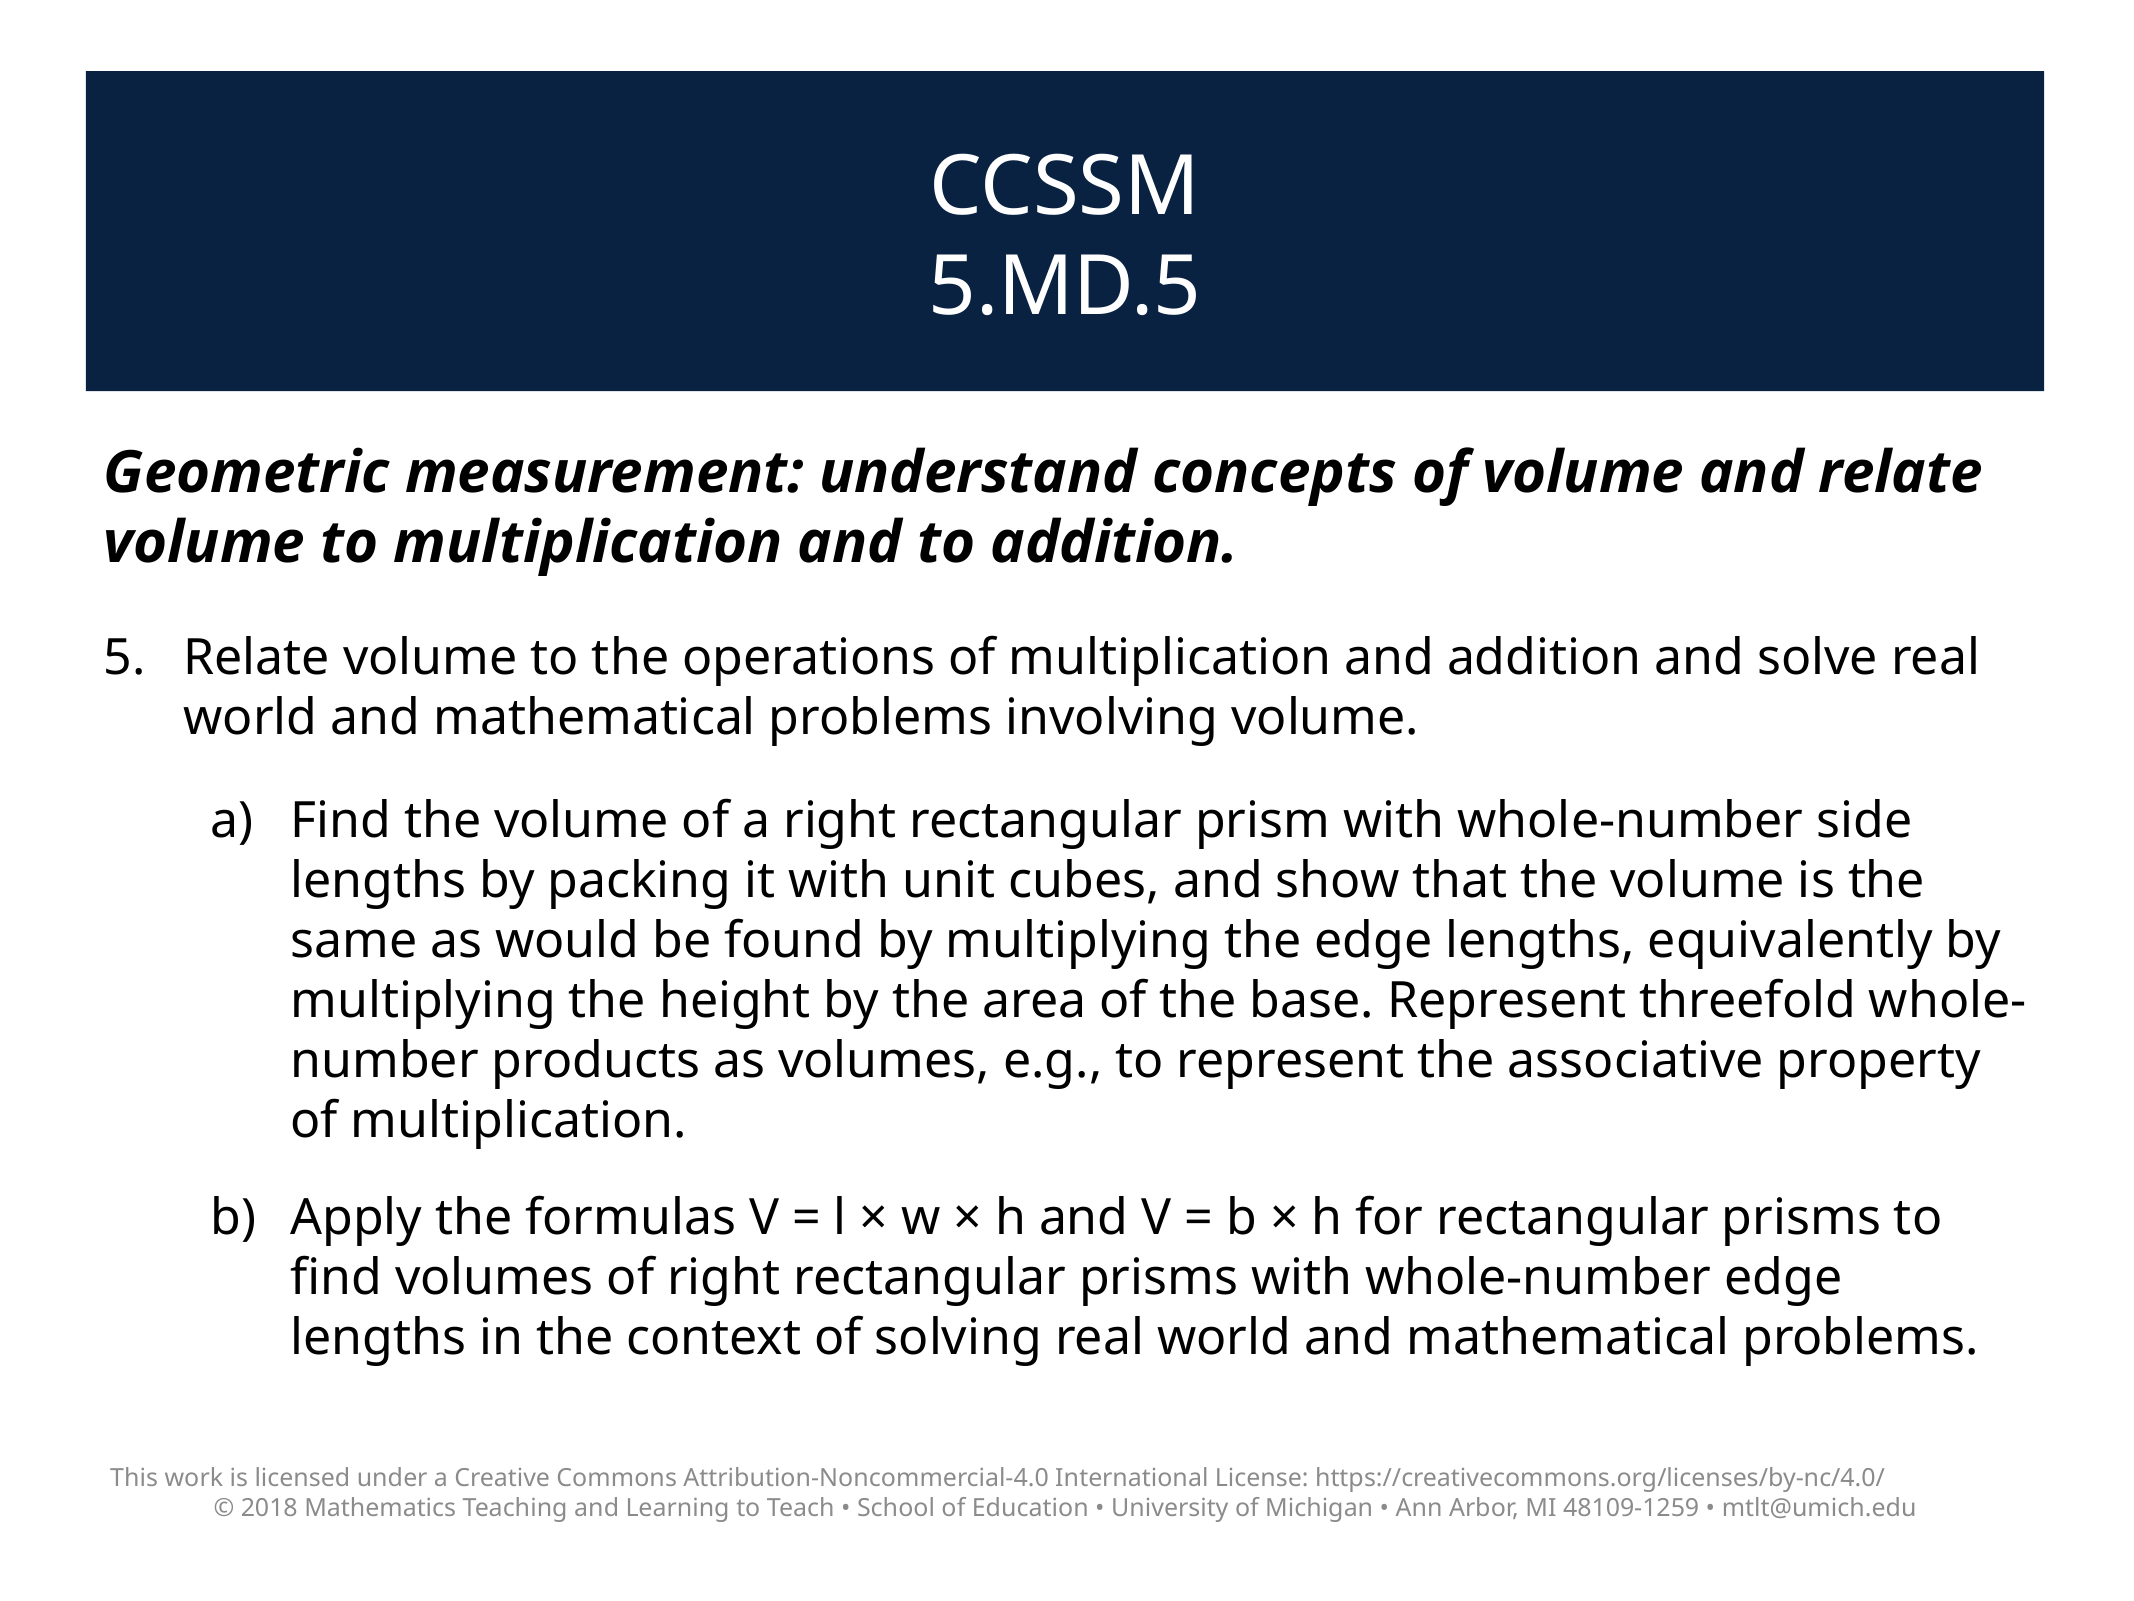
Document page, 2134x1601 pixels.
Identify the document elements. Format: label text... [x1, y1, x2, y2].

title CCSSM 5.MD.5 [85, 71, 2045, 392]
list Geometric measurement: understand concepts of volume and relate volume to multiplication and to addition. Relate volume to the operations of multiplication and addition and solve real world and mathematical problems involving volume. Find the volume of a right rectangular prism with whole-number side lengths by packing it with unit cubes, and show that the volume is the same as would be found by multiplying the edge lengths, equivalently by multiplying the height by the area of the base. Represent threefold whole-number products as volumes, e.g., to represent the associative property of multiplication. Apply the formulas V = l × w × h and V = b × h for rectangular prisms to find volumes of right rectangular prisms with whole-number edge lengths in the context of solving real world and mathematical problems. [88, 426, 2045, 1430]
